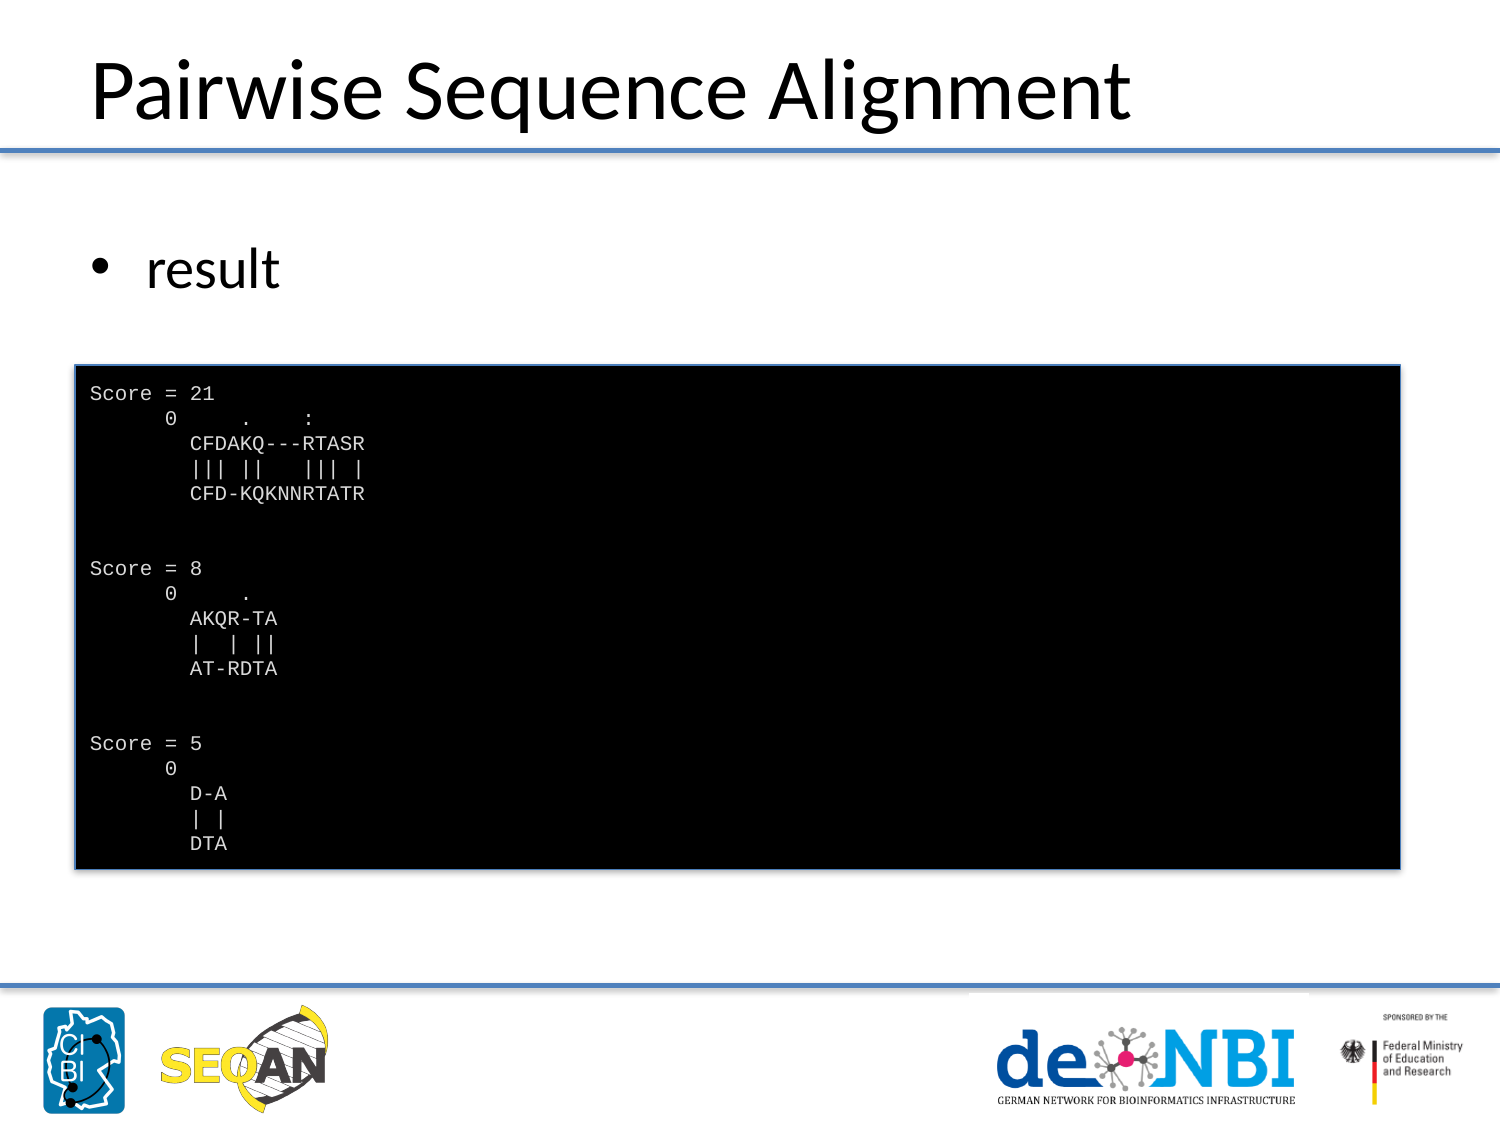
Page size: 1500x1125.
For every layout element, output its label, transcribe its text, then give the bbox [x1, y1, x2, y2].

title Pairwise Sequence Alignment [75, 25, 1425, 145]
picture [969, 993, 1309, 1122]
picture [48, 1010, 120, 1109]
text_box Score = 21 0 . : CFDAKQ---RTASR ||| || ||| | CFD-KQKNNRTATR Score = 8 0 . AKQR-TA | | || AT-RDTA Score = 5 0 D-A | | DTA [74, 364, 1401, 870]
list result [75, 222, 1425, 888]
picture [141, 1002, 332, 1121]
